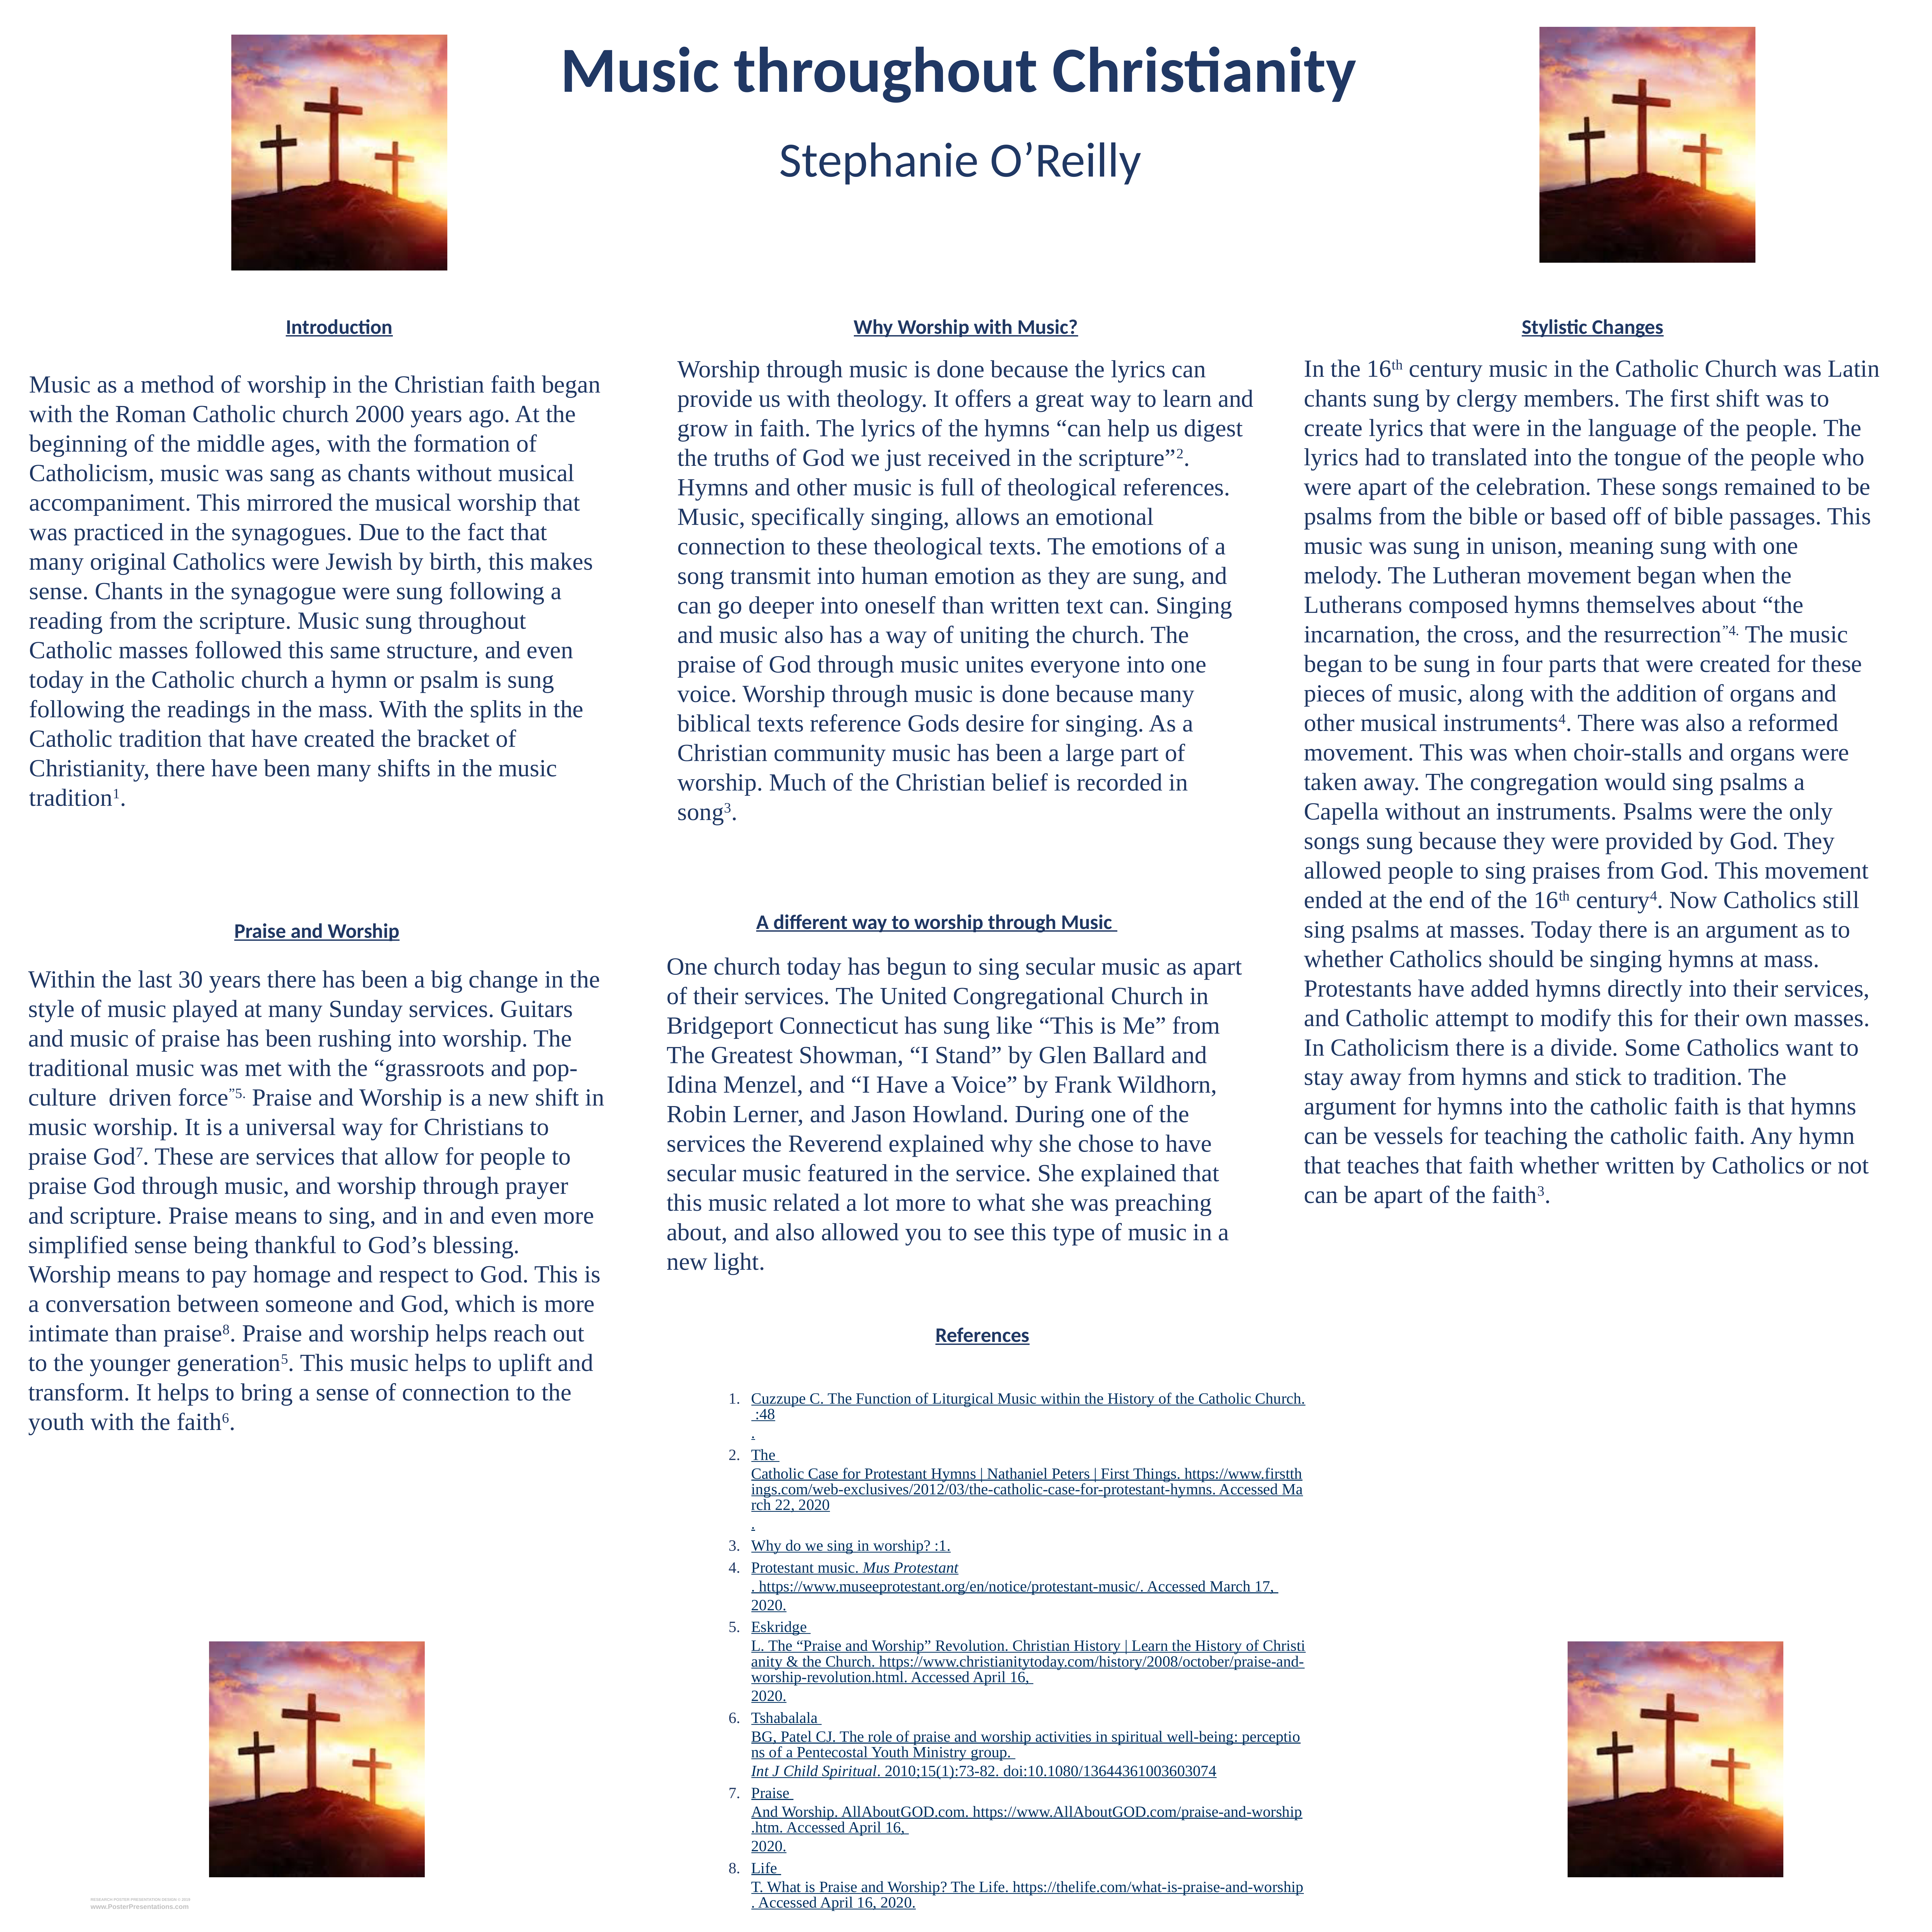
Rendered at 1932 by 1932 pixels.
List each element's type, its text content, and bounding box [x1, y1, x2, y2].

picture [231, 35, 447, 271]
list Praise and Worship [18, 913, 616, 946]
list Stylistic Changes [1294, 309, 1892, 342]
list Cuzzupe C. The Function of Liturgical Music within the History of the Catholic Church. :48. The Catholic Case for Protestant Hymns | Nathaniel Peters | First Things. https://www.firstthings.com/web-exclusives/2012/03/the-catholic-case-for-protestant-hymns. Accessed March 22, 2020. Why do we sing in worship? :1. Protestant music. Mus Protestant. https://www.museeprotestant.org/en/notice/protestant-music/. Accessed March 17, 2020. Eskridge L. The “Praise and Worship” Revolution. Christian History | Learn the History of Christianity & the Church. https://www.christianitytoday.com/history/2008/october/praise-and-worship-revolution.html. Accessed April 16, 2020. Tshabalala BG, Patel CJ. The role of praise and worship activities in spiritual well‐being: perceptions of a Pentecostal Youth Ministry group. Int J Child Spiritual. 2010;15(1):73-82. doi:10.1080/13644361003603074 Praise And Worship. AllAboutGOD.com. https://www.AllAboutGOD.com/praise-and-worship.htm. Accessed April 16, 2020. Life T. What is Praise and Worship? The Life. https://thelife.com/what-is-praise-and-worship. Accessed April 16, 2020. [718, 1378, 1316, 1785]
list References [684, 1317, 1282, 1351]
list Worship through music is done because the lyrics can provide us with theology. It offers a great way to learn and grow in faith. The lyrics of the hymns “can help us digest the truths of God we just received in the scripture”2. Hymns and other music is full of theological references. Music, specifically singing, allows an emotional connection to these theological texts. The emotions of a song transmit into human emotion as they are sung, and can go deeper into oneself than written text can. Singing and music also has a way of uniting the church. The praise of God through music unites everyone into one voice. Worship through music is done because many biblical texts reference Gods desire for singing. As a Christian community music has been a large part of worship. Much of the Christian belief is recorded in song3. [667, 343, 1265, 810]
list One church today has begun to sing secular music as apart of their services. The United Congregational Church in Bridgeport Connecticut has sung like “This is Me” from The Greatest Showman, “I Stand” by Glen Ballard and Idina Menzel, and “I Have a Voice” by Frank Wildhorn, Robin Lerner, and Jason Howland. During one of the services the Reverend explained why she chose to have secular music featured in the service. She explained that this music related a lot more to what she was preaching about, and also allowed you to see this type of music in a new light. [656, 940, 1254, 1289]
list Within the last 30 years there has been a big change in the style of music played at many Sunday services. Guitars and music of praise has been rushing into worship. The traditional music was met with the “grassroots and pop-culture driven force”5. Praise and Worship is a new shift in music worship. It is a universal way for Christians to praise God7. These are services that allow for people to praise God through music, and worship through prayer and scripture. Praise means to sing, and in and even more simplified sense being thankful to God’s blessing. Worship means to pay homage and respect to God. This is a conversation between someone and God, which is more intimate than praise8. Praise and worship helps reach out to the younger generation5. This music helps to uplift and transform. It helps to bring a sense of connection to the youth with the faith6. [18, 953, 617, 1450]
list A different way to worship through Music [638, 904, 1236, 938]
list Why Worship with Music? [667, 309, 1265, 342]
list Music as a method of worship in the Christian faith began with the Roman Catholic church 2000 years ago. At the beginning of the middle ages, with the formation of Catholicism, music was sang as chants without musical accompaniment. This mirrored the musical worship that was practiced in the synagogues. Due to the fact that many original Catholics were Jewish by birth, this makes sense. Chants in the synagogue were sung following a reading from the scripture. Music sung throughout Catholic masses followed this same structure, and even today in the Catholic church a hymn or psalm is sung following the readings in the mass. With the splits in the Catholic tradition that have created the bracket of Christianity, there have been many shifts in the music tradition1. [19, 358, 617, 826]
list Stephanie O’Reilly [449, 126, 1538, 207]
picture [1539, 27, 1755, 263]
list In the 16th century music in the Catholic Church was Latin chants sung by clergy members. The first shift was to create lyrics that were in the language of the people. The lyrics had to translated into the tongue of the people who were apart of the celebration. These songs remained to be psalms from the bible or based off of bible passages. This music was sung in unison, meaning sung with one melody. The Lutheran movement began when the Lutherans composed hymns themselves about “the incarnation, the cross, and the resurrection”4. The music began to be sung in four parts that were created for these pieces of music, along with the addition of organs and other musical instruments4. There was also a reformed movement. This was when choir-stalls and organs were taken away. The congregation would sing psalms a Capella without an instruments. Psalms were the only songs sung because they were provided by God. They allowed people to sing praises from God. This movement ended at the end of the 16th century4. Now Catholics still sing psalms at masses. Today there is an argument as to whether Catholics should be singing hymns at mass. Protestants have added hymns directly into their services, and Catholic attempt to modify this for their own masses. In Catholicism there is a divide. Some Catholics want to stay away from hymns and stick to tradition. The argument for hymns into the catholic faith is that hymns can be vessels for teaching the catholic faith. Any hymn that teaches that faith whether written by Catholics or not can be apart of the faith3. [1294, 342, 1892, 1227]
picture [1567, 1641, 1783, 1878]
picture [209, 1641, 425, 1878]
list Introduction [41, 309, 638, 342]
list Music throughout Christianity [257, 25, 1675, 126]
